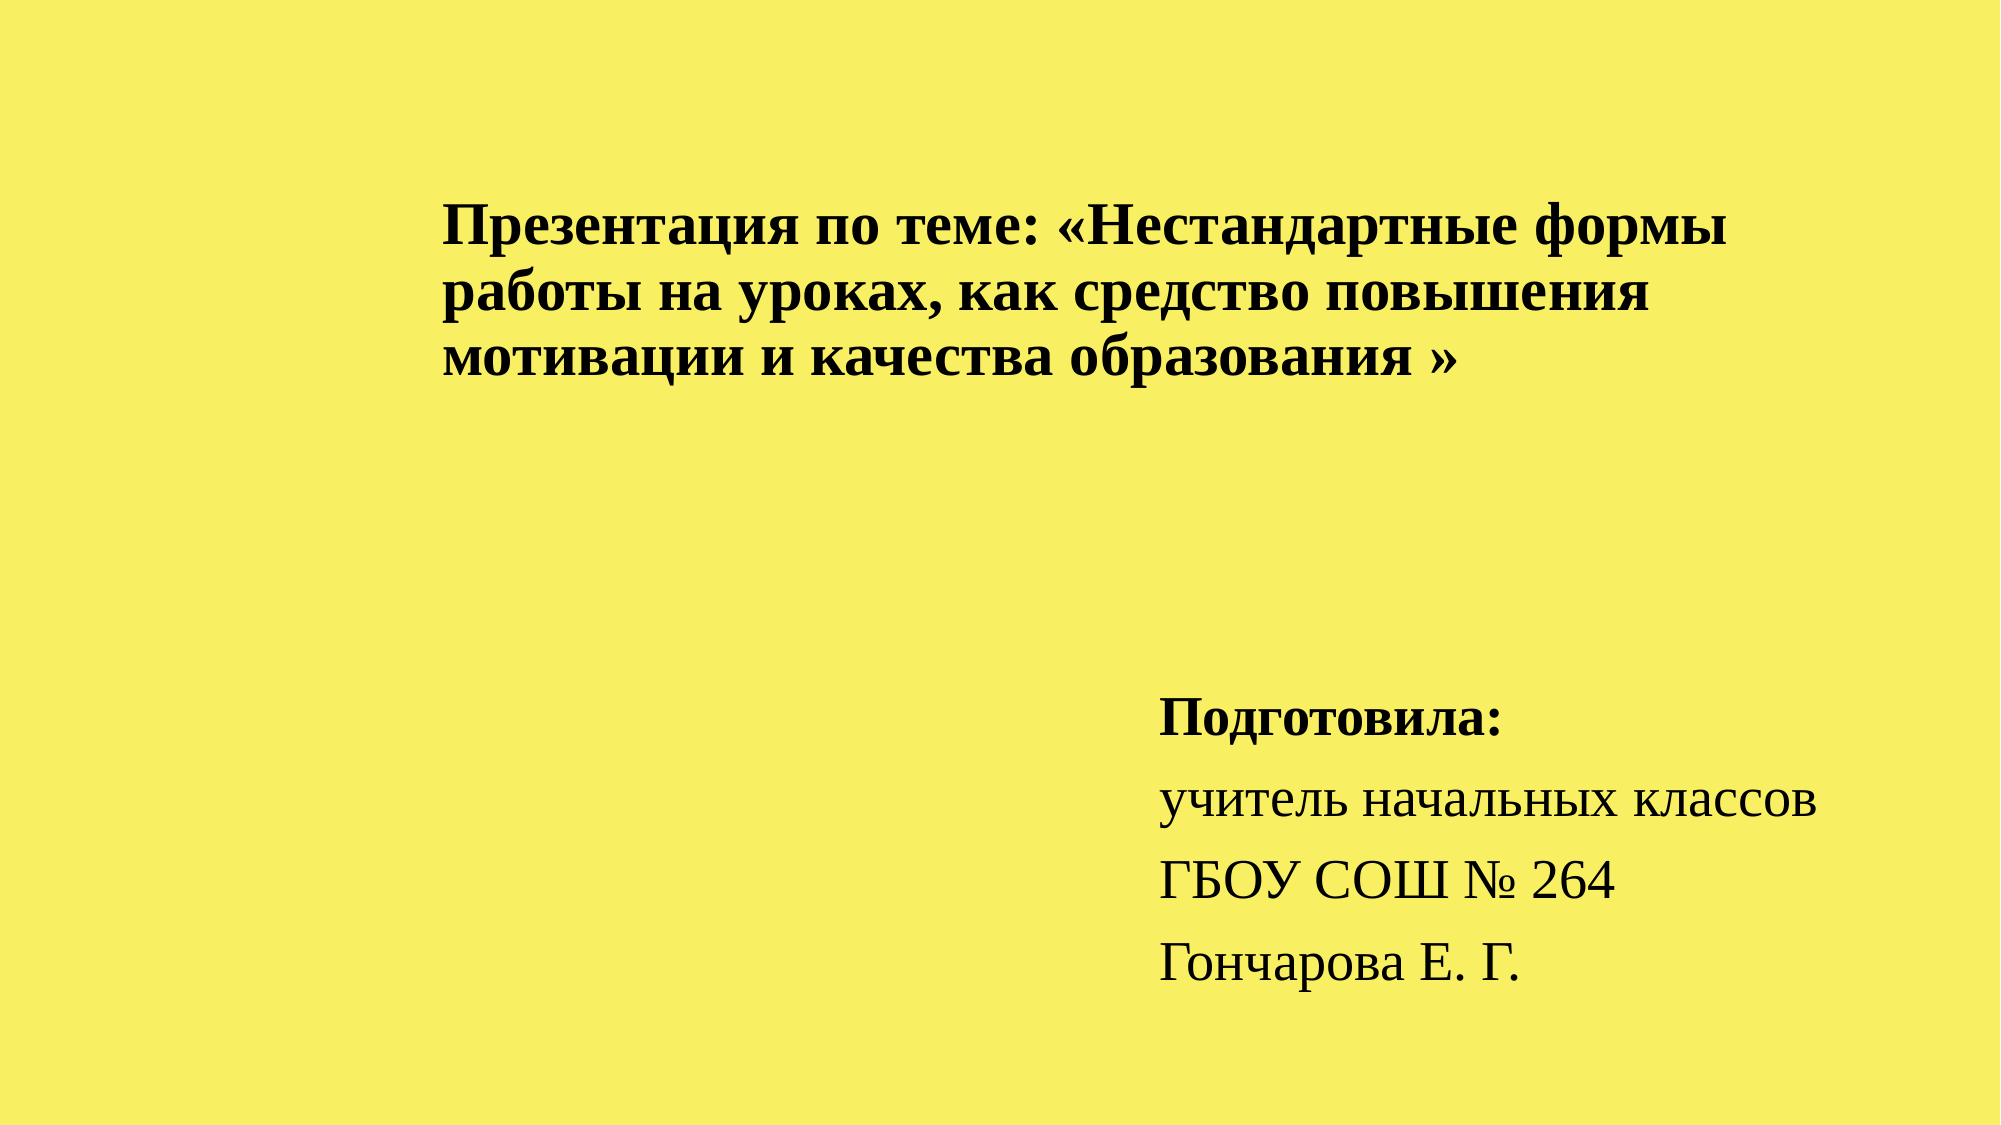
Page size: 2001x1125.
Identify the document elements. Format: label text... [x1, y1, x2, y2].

title Презентация по теме: «Нестандартные формы работы на уроках, как средство повышения мотивации и качества образования » [427, 151, 1749, 431]
list Подготовила: учитель начальных классов ГБОУ СОШ № 264 Гончарова Е. Г. [1144, 679, 1860, 951]
